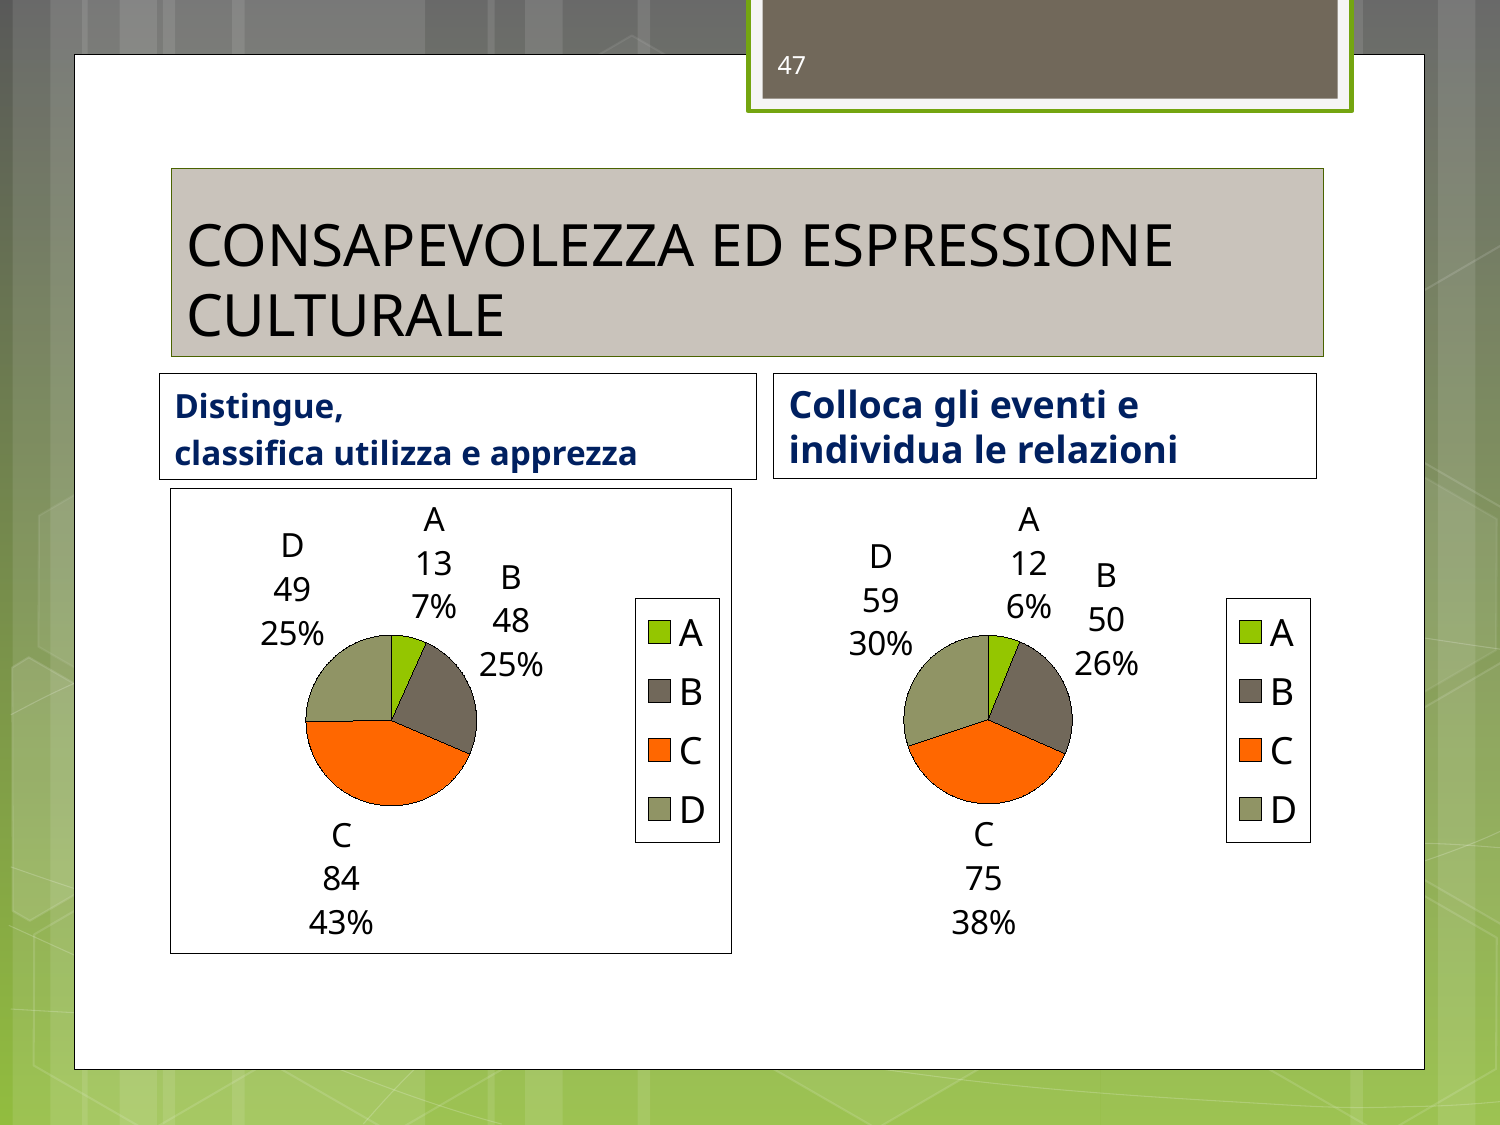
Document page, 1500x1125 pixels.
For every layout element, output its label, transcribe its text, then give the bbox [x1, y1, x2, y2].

slide_number 47 [762, 36, 982, 97]
list Colloca gli eventi e individua le relazioni [773, 373, 1317, 479]
title CONSAPEVOLEZZA ED ESPRESSIONE CULTURALE [171, 168, 1324, 357]
chart [170, 487, 733, 954]
chart [761, 487, 1324, 954]
list Distingue, classifica utilizza e apprezza [159, 373, 757, 480]
